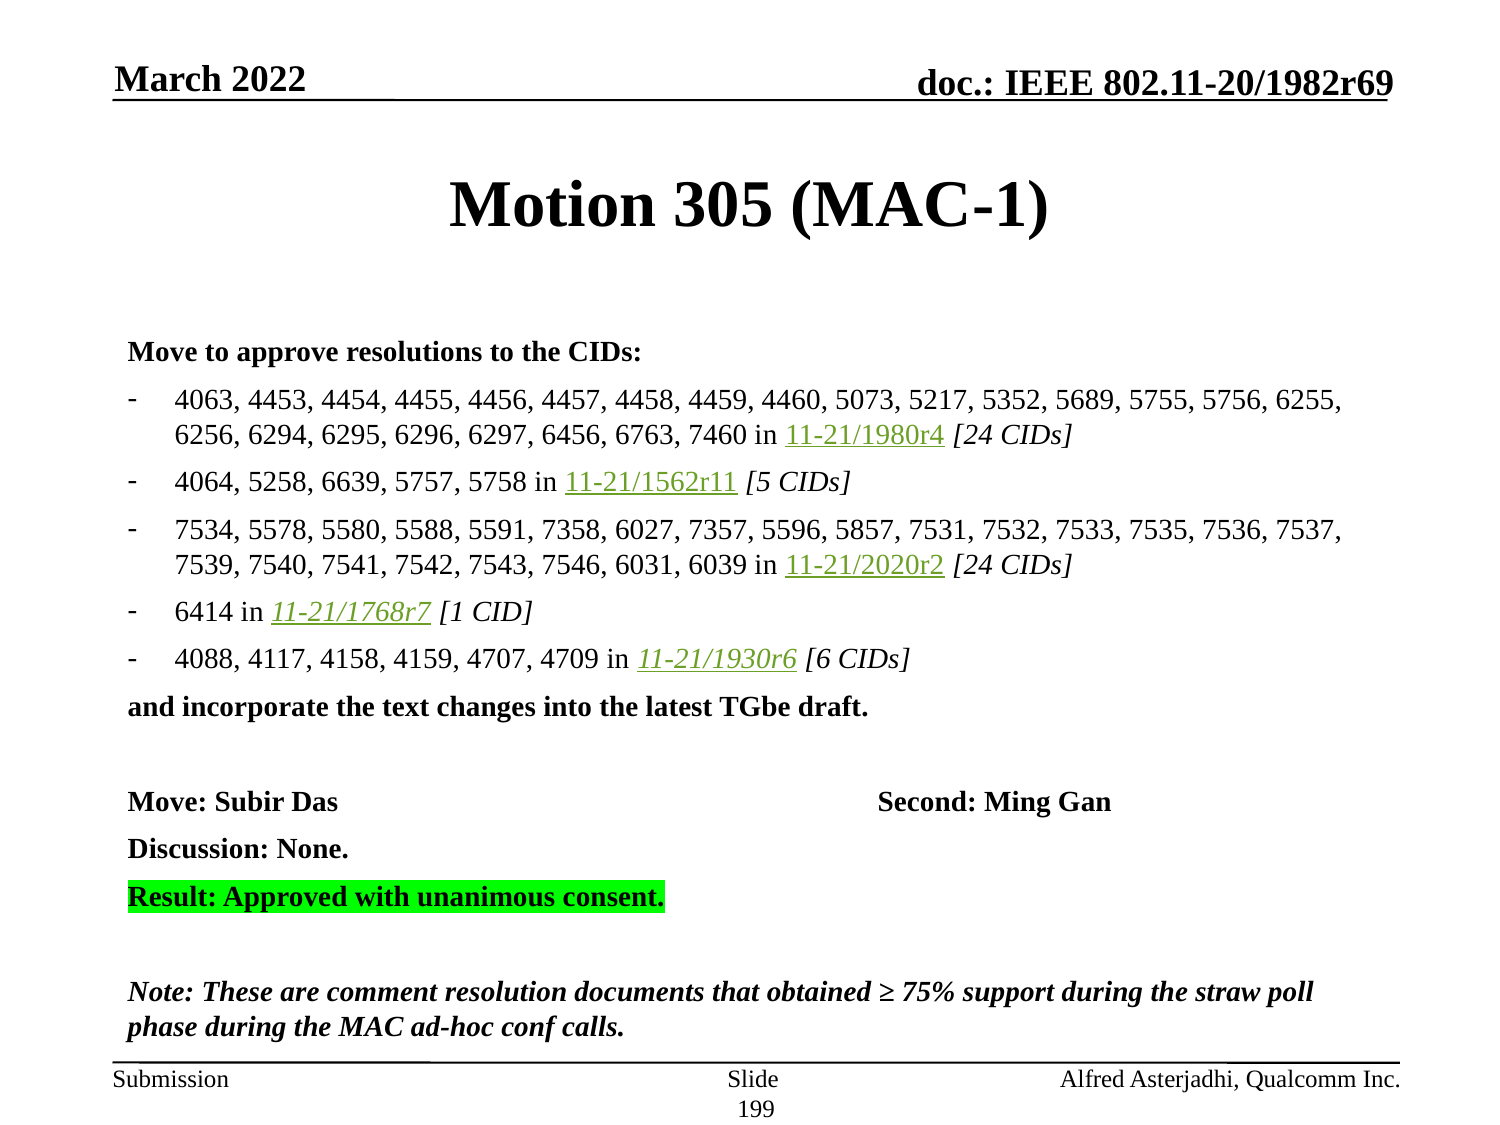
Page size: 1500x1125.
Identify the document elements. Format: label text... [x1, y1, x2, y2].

list Move to approve resolutions to the CIDs: 4063, 4453, 4454, 4455, 4456, 4457, 4458, 4459, 4460, 5073, 5217, 5352, 5689, 5755, 5756, 6255, 6256, 6294, 6295, 6296, 6297, 6456, 6763, 7460 in 11-21/1980r4 [24 CIDs] 4064, 5258, 6639, 5757, 5758 in 11-21/1562r11 [5 CIDs] 7534, 5578, 5580, 5588, 5591, 7358, 6027, 7357, 5596, 5857, 7531, 7532, 7533, 7535, 7536, 7537, 7539, 7540, 7541, 7542, 7543, 7546, 6031, 6039 in 11-21/2020r2 [24 CIDs] 6414 in 11-21/1768r7 [1 CID] 4088, 4117, 4158, 4159, 4707, 4709 in 11-21/1930r6 [6 CIDs] and incorporate the text changes into the latest TGbe draft. Move: Subir Das Second: Ming Gan Discussion: None. Result: Approved with unanimous consent. Note: These are comment resolution documents that obtained ≥ 75% support during the straw poll phase during the MAC ad-hoc conf calls. [112, 324, 1388, 1063]
slide_number Slide 199 [712, 1061, 800, 1123]
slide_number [114, 54, 423, 100]
title Motion 305 (MAC-1) [112, 112, 1388, 288]
footer Alfred Asterjadhi, Qualcomm Inc. [878, 1061, 1402, 1093]
